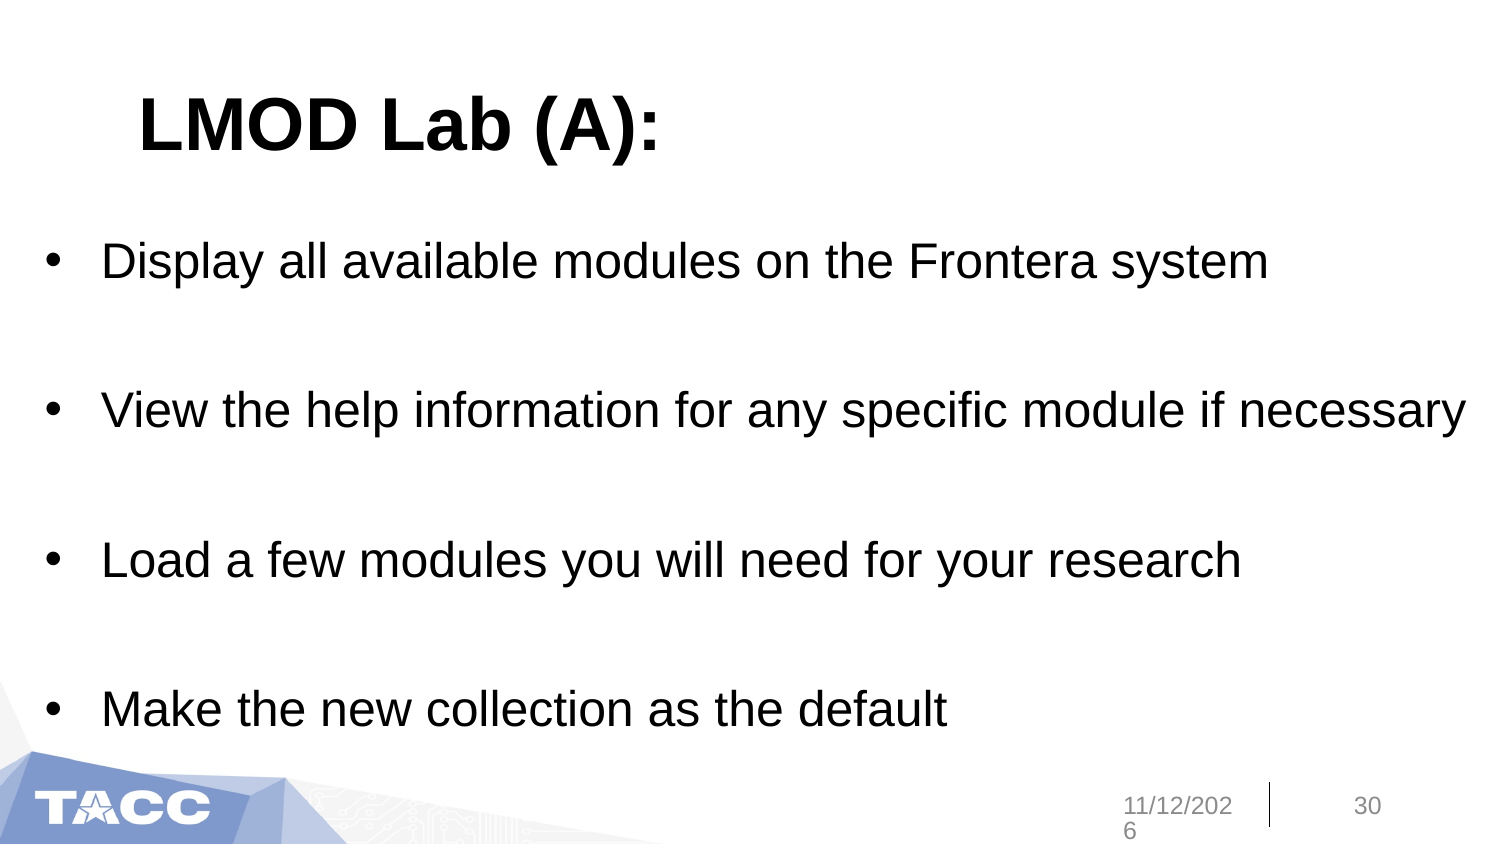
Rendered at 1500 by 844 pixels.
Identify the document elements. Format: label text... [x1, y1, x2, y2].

slide_number 30 [1284, 782, 1397, 827]
title LMOD Lab (A): [103, 44, 1397, 208]
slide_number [1108, 782, 1255, 827]
list Display all available modules on the Frontera system View the help information for any specific module if necessary Load a few modules you will need for your research Make the new collection as the default [29, 227, 1500, 763]
picture [0, 0, 1500, 844]
